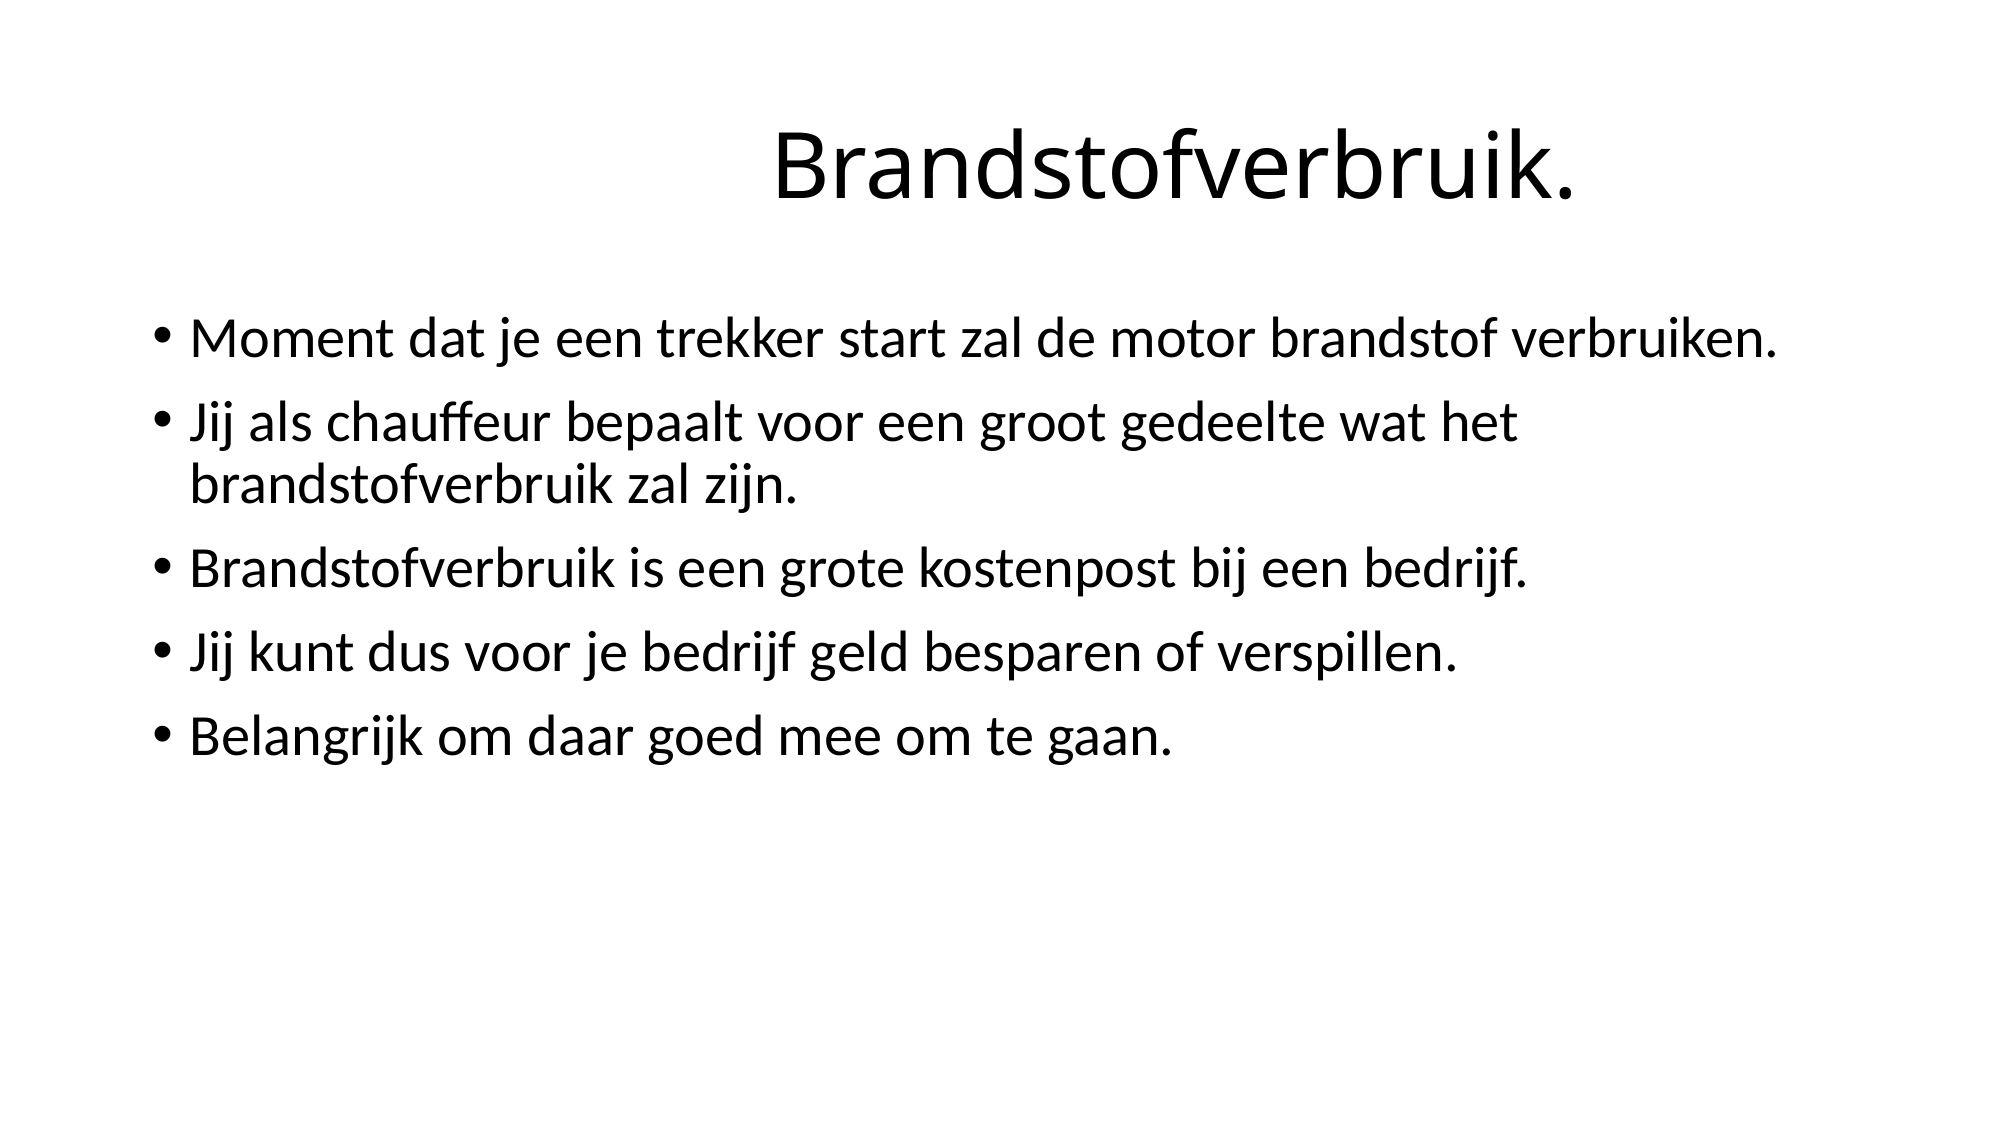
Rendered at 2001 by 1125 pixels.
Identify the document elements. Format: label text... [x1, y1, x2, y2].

title Brandstofverbruik. [137, 59, 1863, 278]
list Moment dat je een trekker start zal de motor brandstof verbruiken. Jij als chauffeur bepaalt voor een groot gedeelte wat het brandstofverbruik zal zijn. Brandstofverbruik is een grote kostenpost bij een bedrijf. Jij kunt dus voor je bedrijf geld besparen of verspillen. Belangrijk om daar goed mee om te gaan. [137, 299, 1863, 1014]
